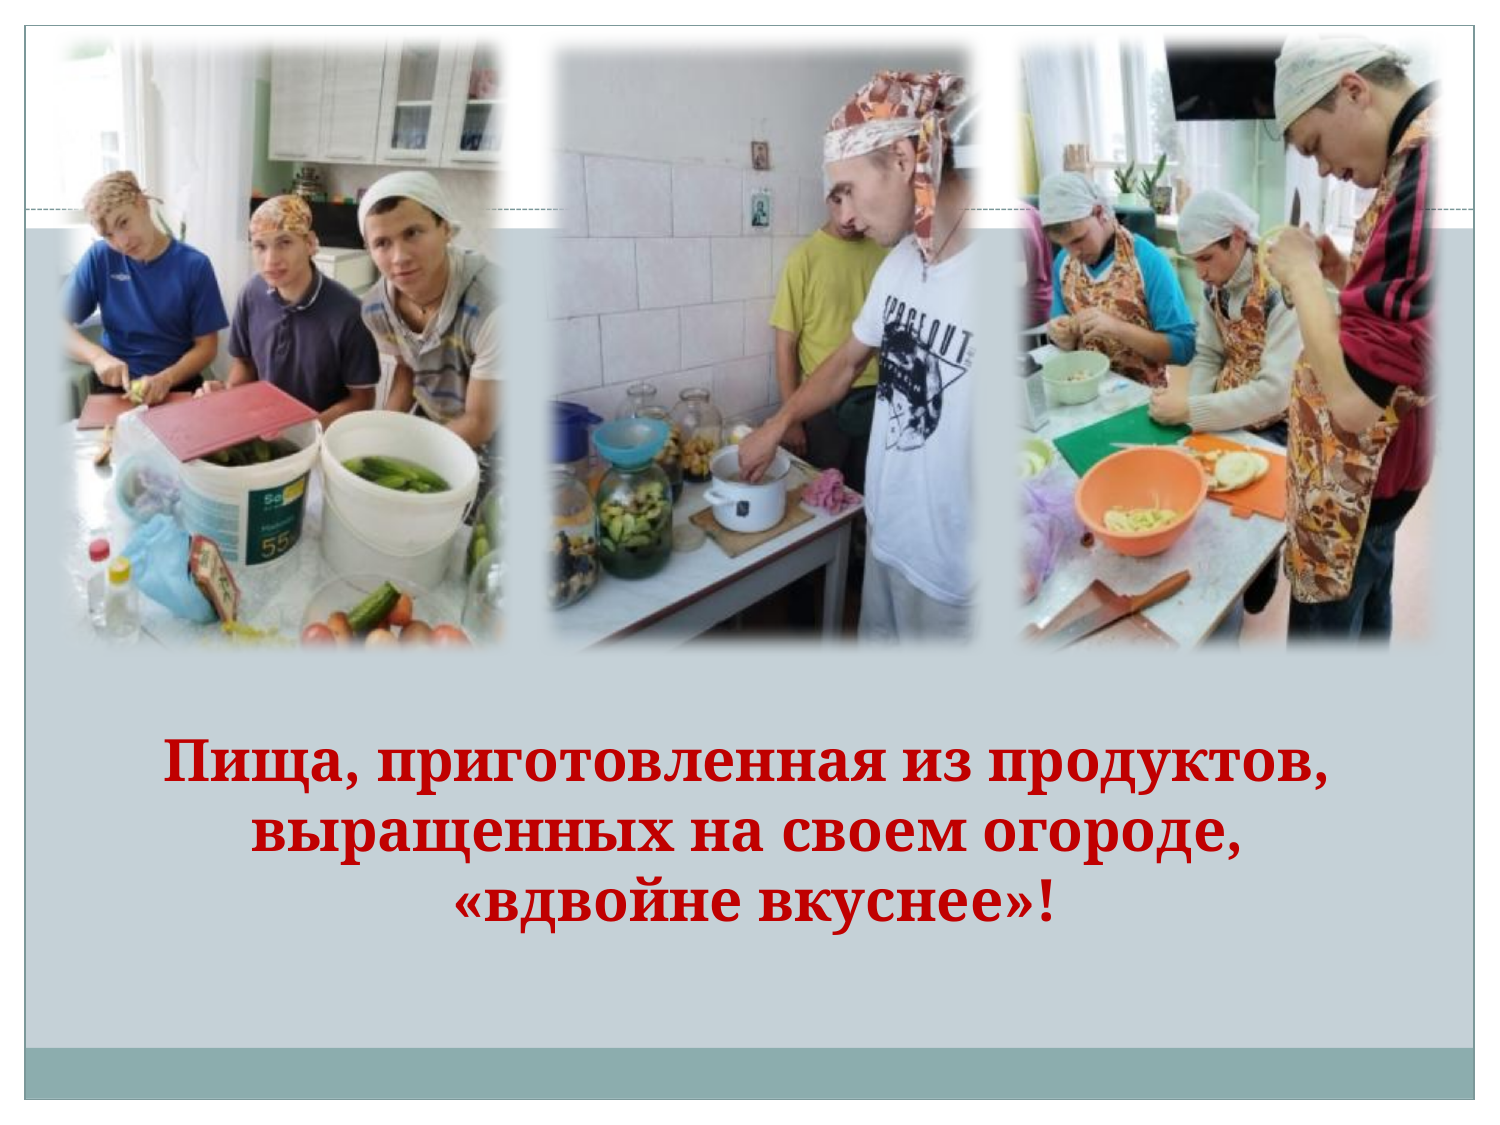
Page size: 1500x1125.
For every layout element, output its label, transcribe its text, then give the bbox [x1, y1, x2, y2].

text_box Пища, приготовленная из продуктов, выращенных на своем огороде, «вдвойне вкуснее»! [149, 716, 1362, 941]
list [52, 30, 514, 658]
picture [1009, 30, 1448, 658]
picture [537, 30, 987, 658]
